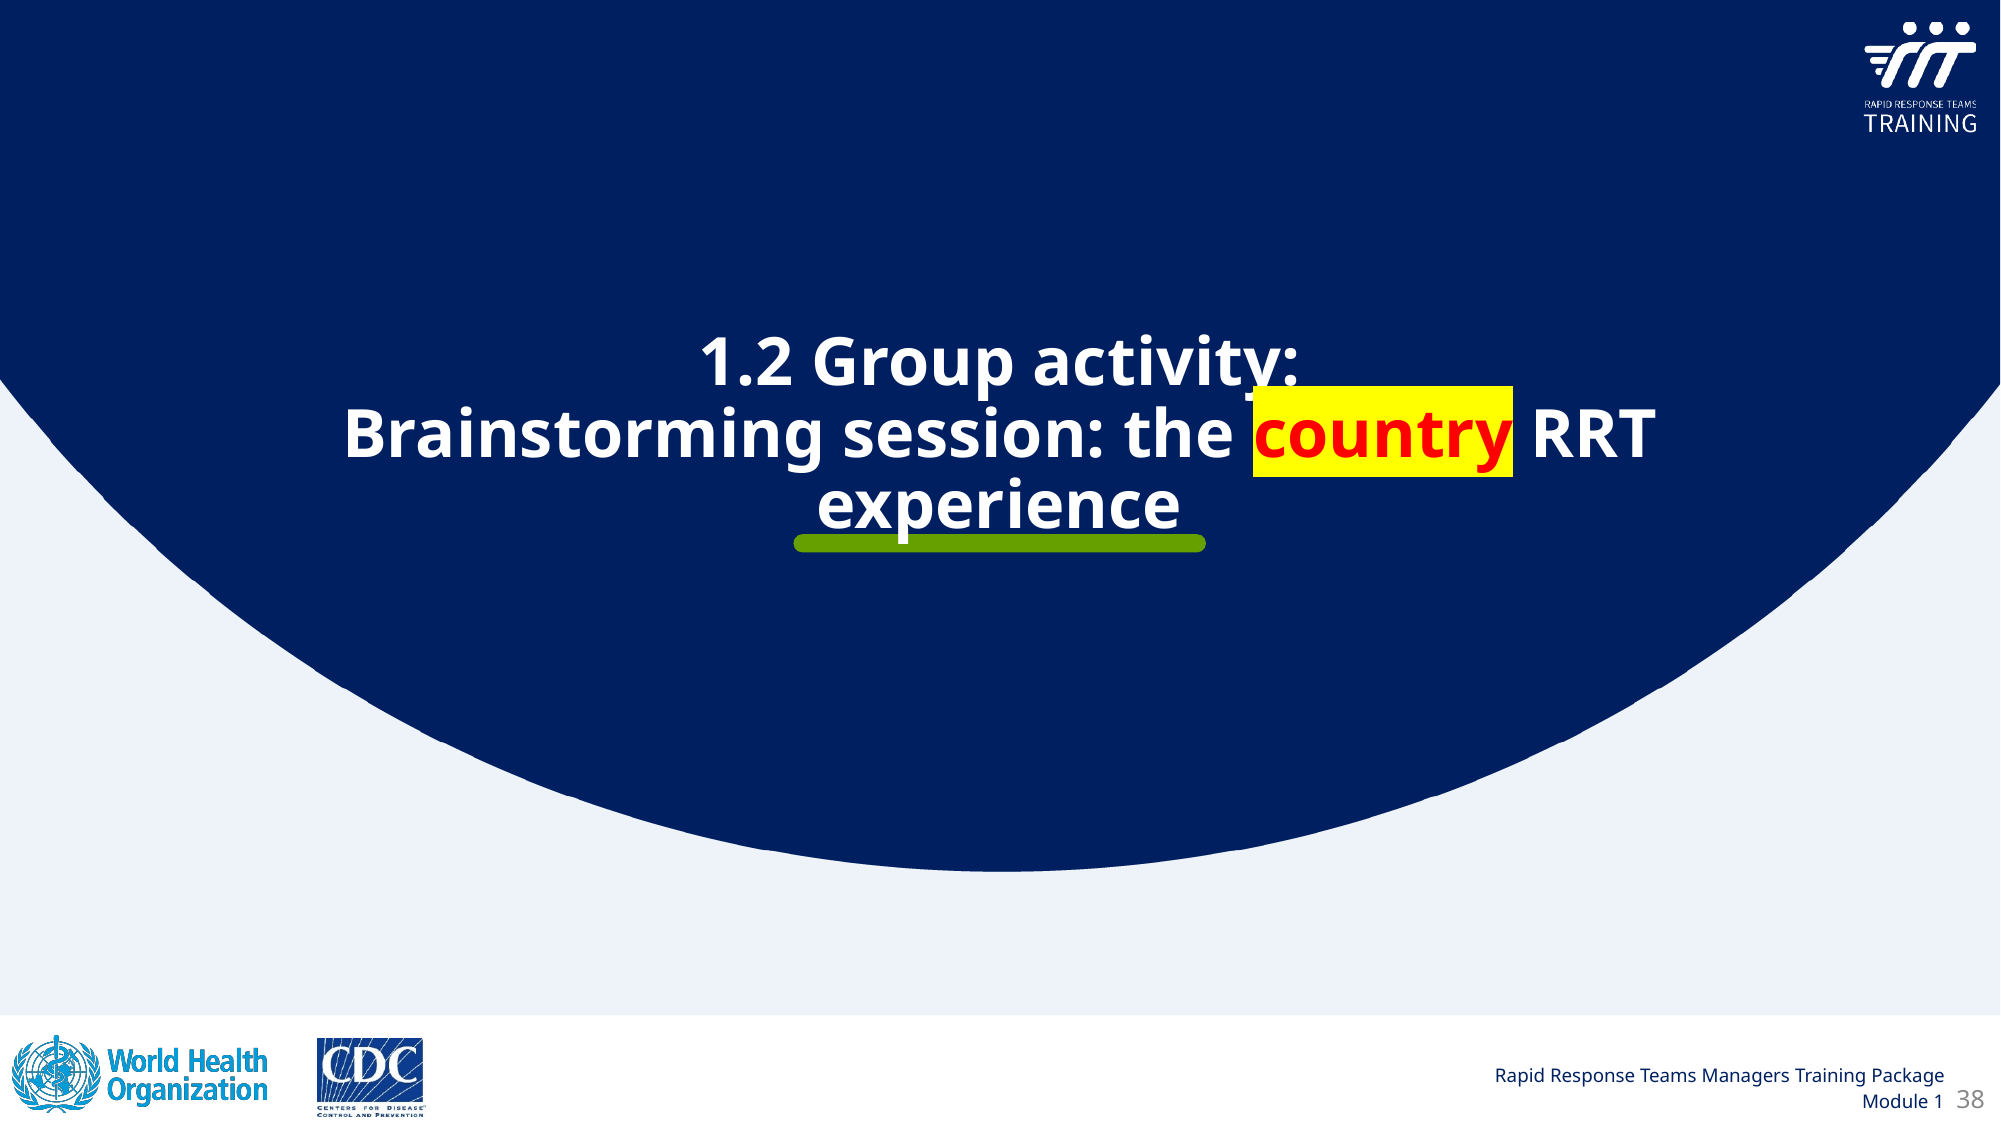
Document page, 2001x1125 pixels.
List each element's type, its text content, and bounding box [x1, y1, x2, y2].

picture [36, 1088, 78, 1105]
picture [34, 1054, 43, 1078]
picture [46, 1056, 54, 1062]
picture [0, 0, 2001, 904]
picture [317, 1038, 426, 1117]
picture [30, 1083, 37, 1091]
picture [40, 1062, 47, 1070]
picture [22, 1062, 26, 1077]
picture [12, 1035, 54, 1068]
picture [71, 1053, 90, 1091]
picture [50, 1108, 62, 1113]
picture [12, 1083, 48, 1113]
text_box 38 [1557, 1075, 1993, 1121]
list 1.2 Group activity: Brainstorming session: the country RRT experience [197, 281, 1803, 590]
picture [24, 1054, 36, 1087]
picture [59, 1035, 267, 1113]
